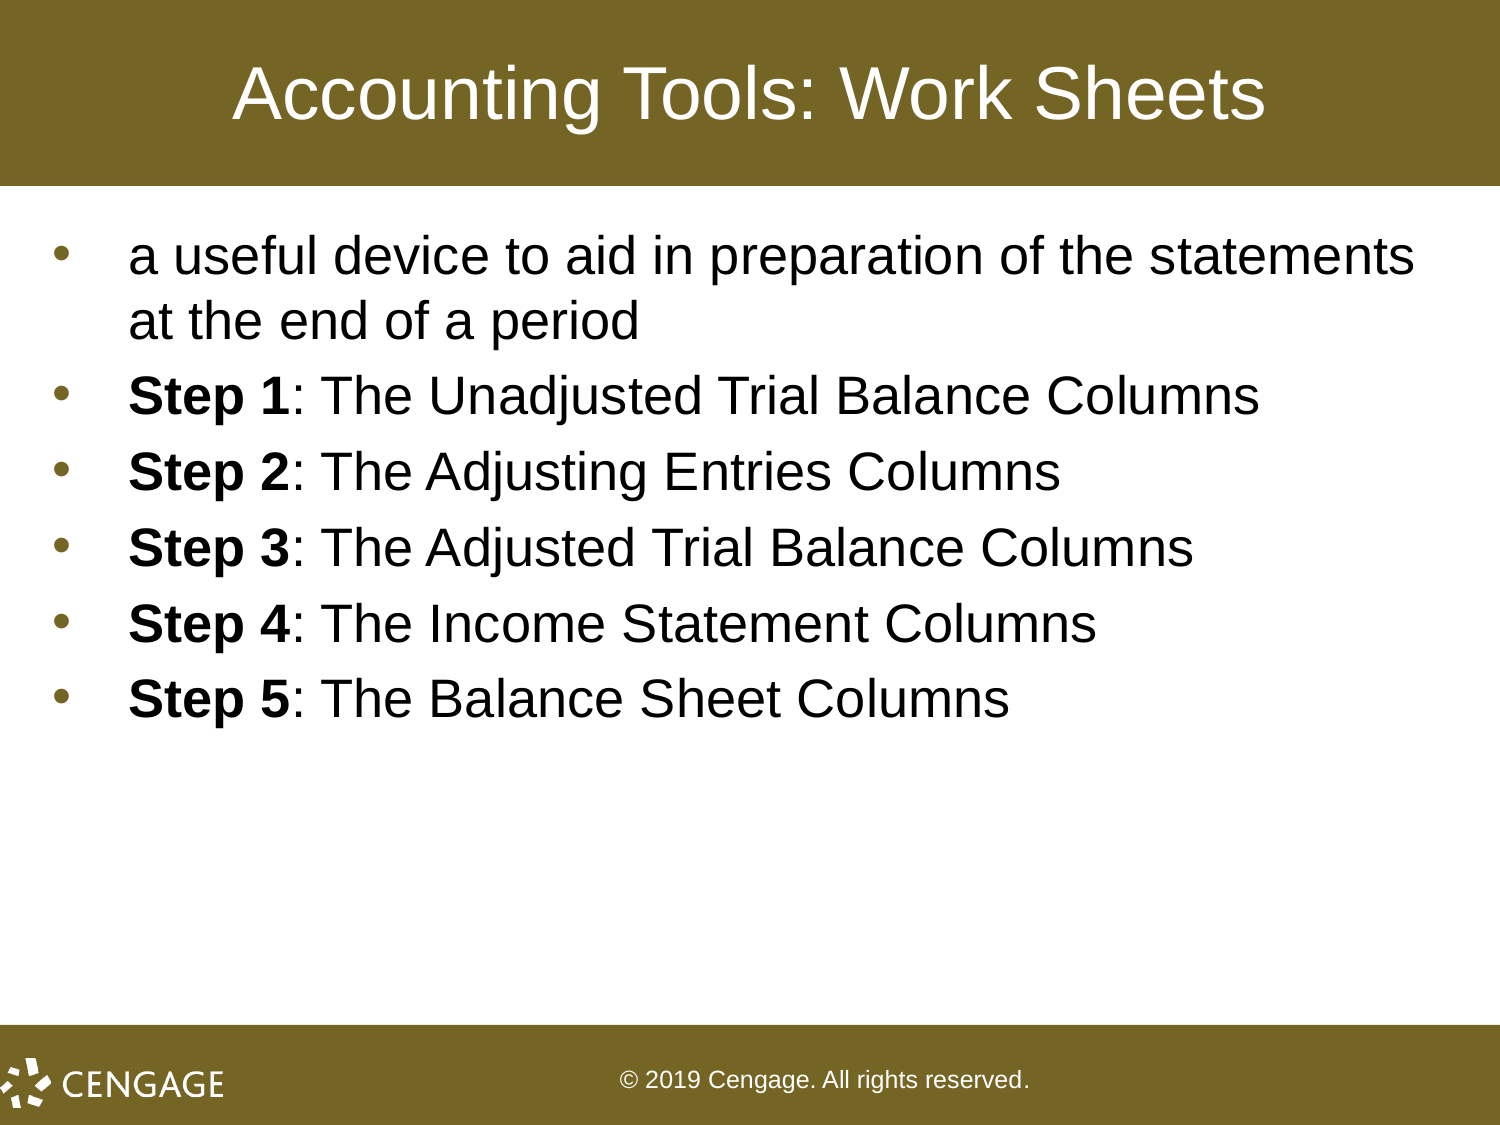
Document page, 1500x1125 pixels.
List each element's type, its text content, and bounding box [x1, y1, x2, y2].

picture [0, 1058, 223, 1108]
title Accounting Tools: Work Sheets [7, 4, 1493, 175]
list a useful device to aid in preparation of the statements at the end of a period Step 1: The Unadjusted Trial Balance Columns Step 2: The Adjusting Entries Columns Step 3: The Adjusted Trial Balance Columns Step 4: The Income Statement Columns Step 5: The Balance Sheet Columns [37, 212, 1475, 1005]
